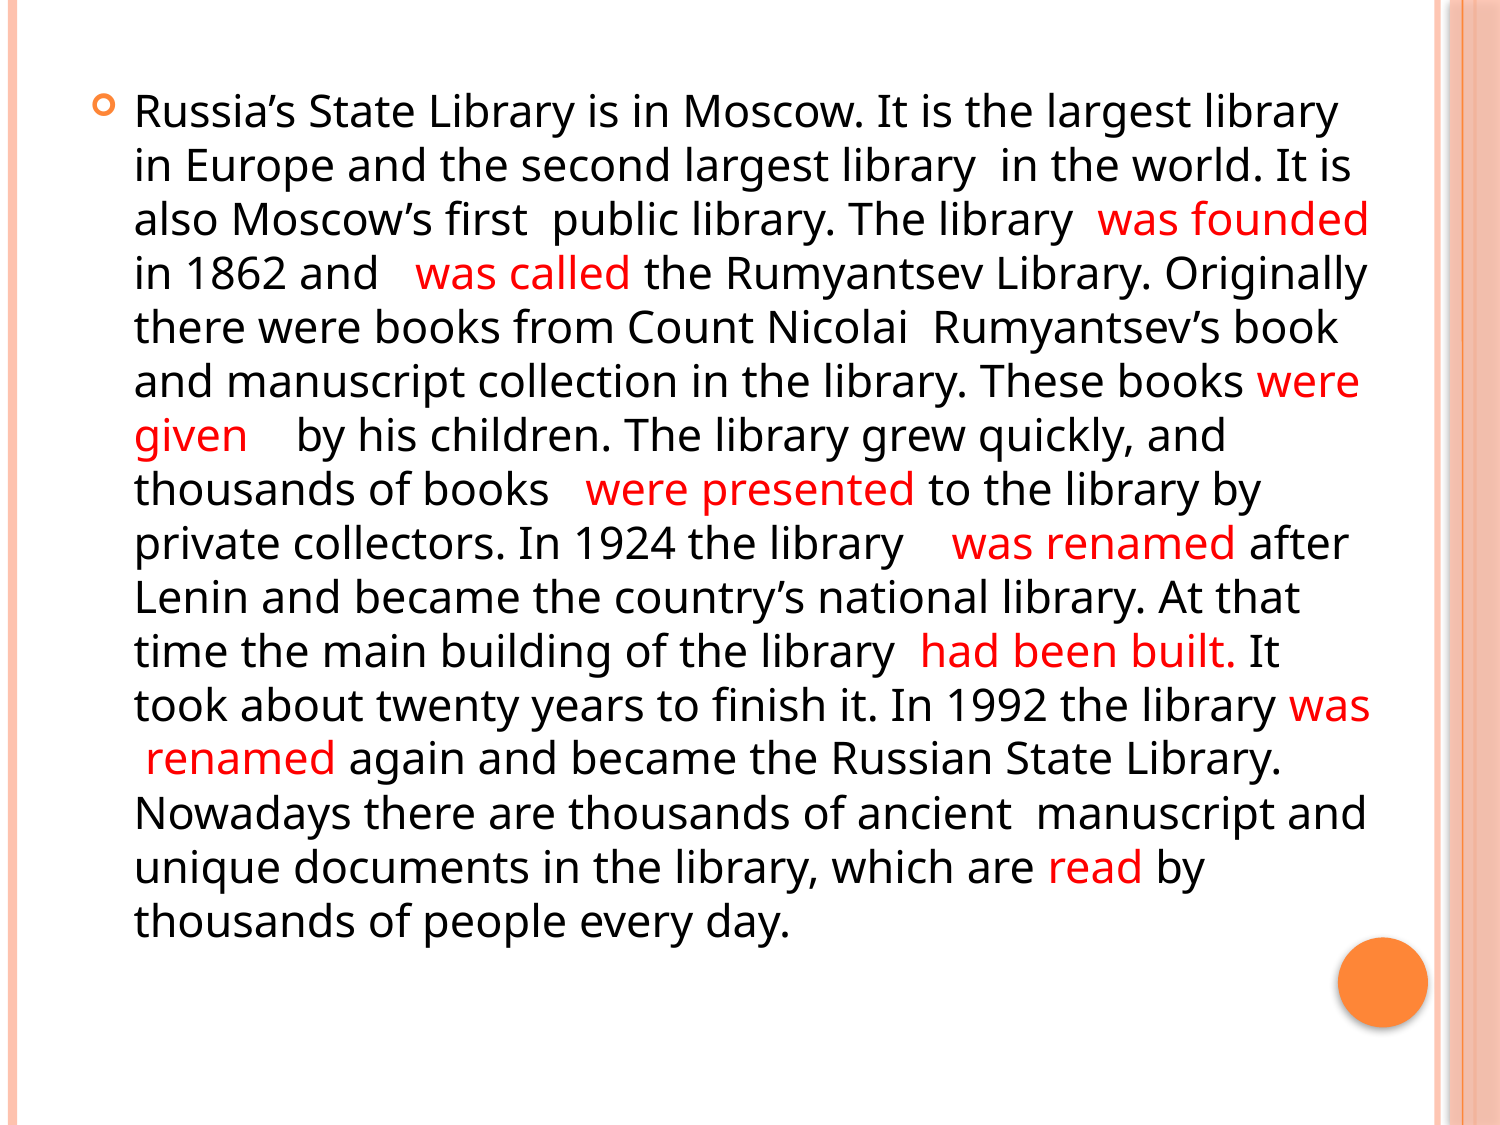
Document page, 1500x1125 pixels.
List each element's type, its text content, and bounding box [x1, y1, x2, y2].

list Russia’s State Library is in Moscow. It is the largest library in Europe and the second largest library in the world. It is also Moscow’s first public library. The library was founded in 1862 and was called the Rumyantsev Library. Originally there were books from Count Nicolai Rumyantsev’s book and manuscript collection in the library. These books were given by his children. The library grew quickly, and thousands of books were presented to the library by private collectors. In 1924 the library was renamed after Lenin and became the country’s national library. At that time the main building of the library had been built. It took about twenty years to finish it. In 1992 the library was renamed again and became the Russian State Library. Nowadays there are thousands of ancient manuscript and unique documents in the library, which are read by thousands of people every day. [75, 75, 1388, 1062]
